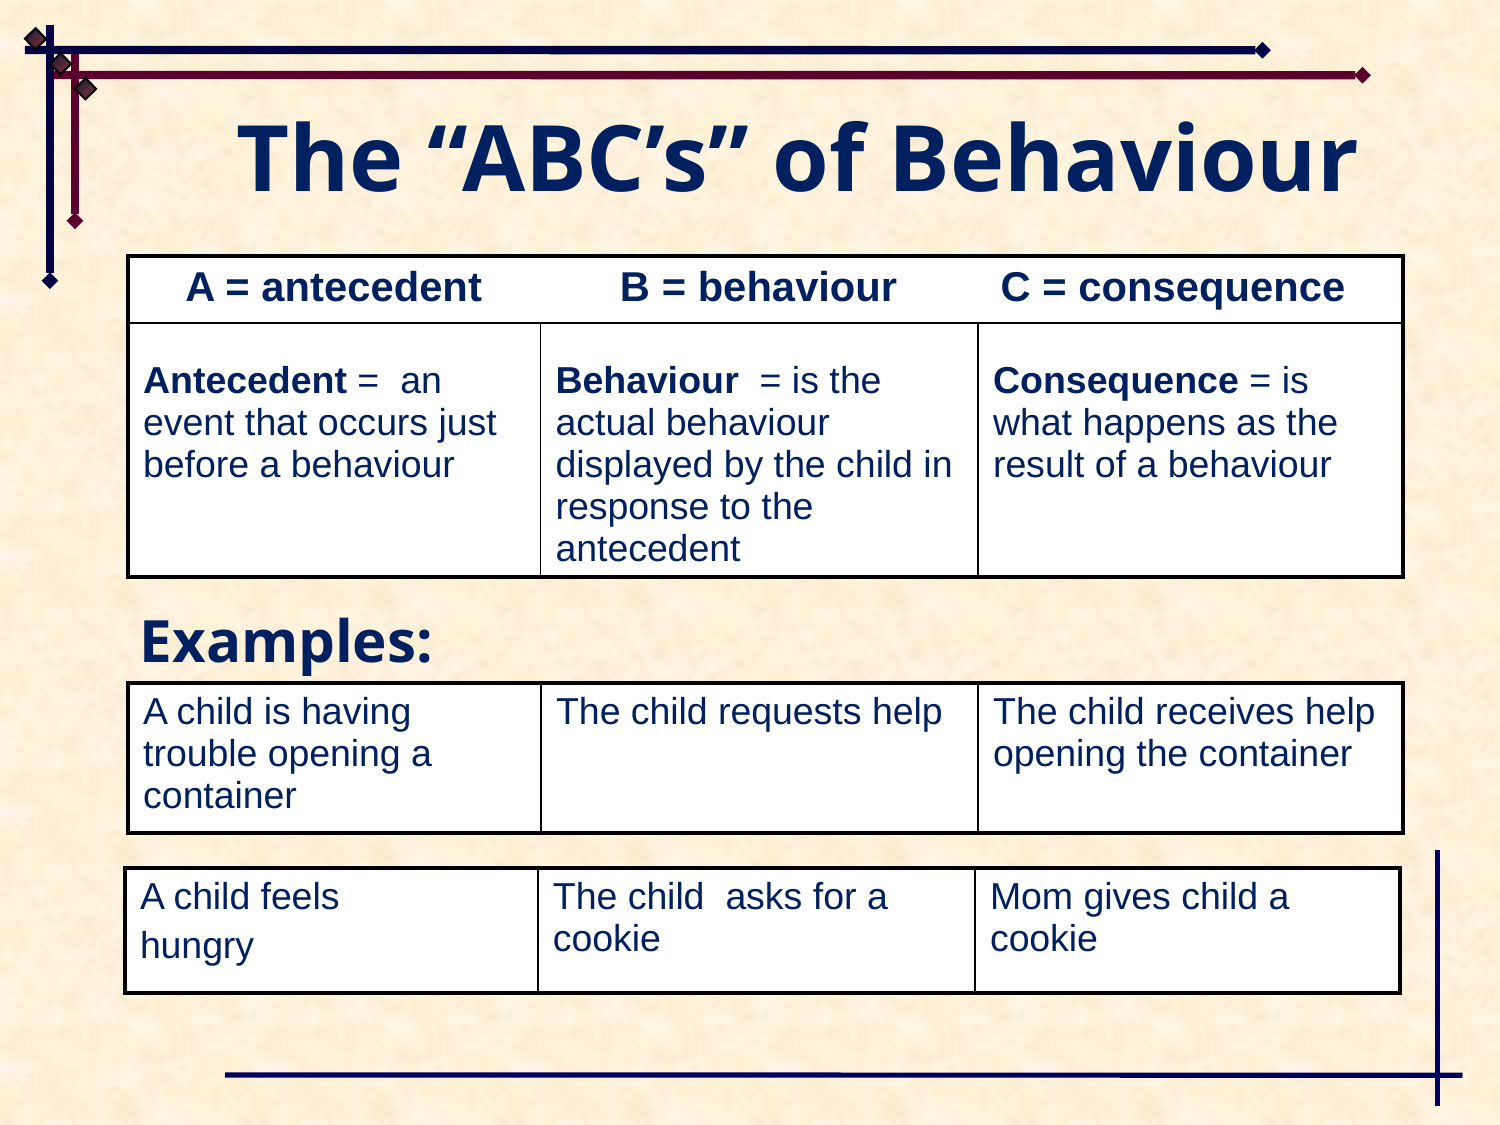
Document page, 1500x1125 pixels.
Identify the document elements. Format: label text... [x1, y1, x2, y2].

table_header A child feels hungry [127, 870, 537, 991]
table_header The child requests help [542, 685, 977, 831]
table_header A = antecedent B = behaviour C = consequence [130, 258, 1401, 322]
table_header A child is having trouble opening a container [130, 685, 540, 831]
table_header The child asks for a cookie [539, 870, 974, 991]
table_header The child receives help opening the container [979, 685, 1401, 831]
text_box The “ABC’s” of Behaviour [236, 99, 1462, 200]
table_cell Behaviour = is the actual behaviour displayed by the child in response to the antecedent [541, 324, 977, 575]
picture [0, 0, 1500, 1125]
table_cell Antecedent = an event that occurs just before a behaviour [130, 324, 540, 575]
table_cell Consequence = is what happens as the result of a behaviour [979, 324, 1401, 575]
table_header Mom gives child a cookie [976, 870, 1398, 991]
text_box Examples: [125, 597, 625, 682]
